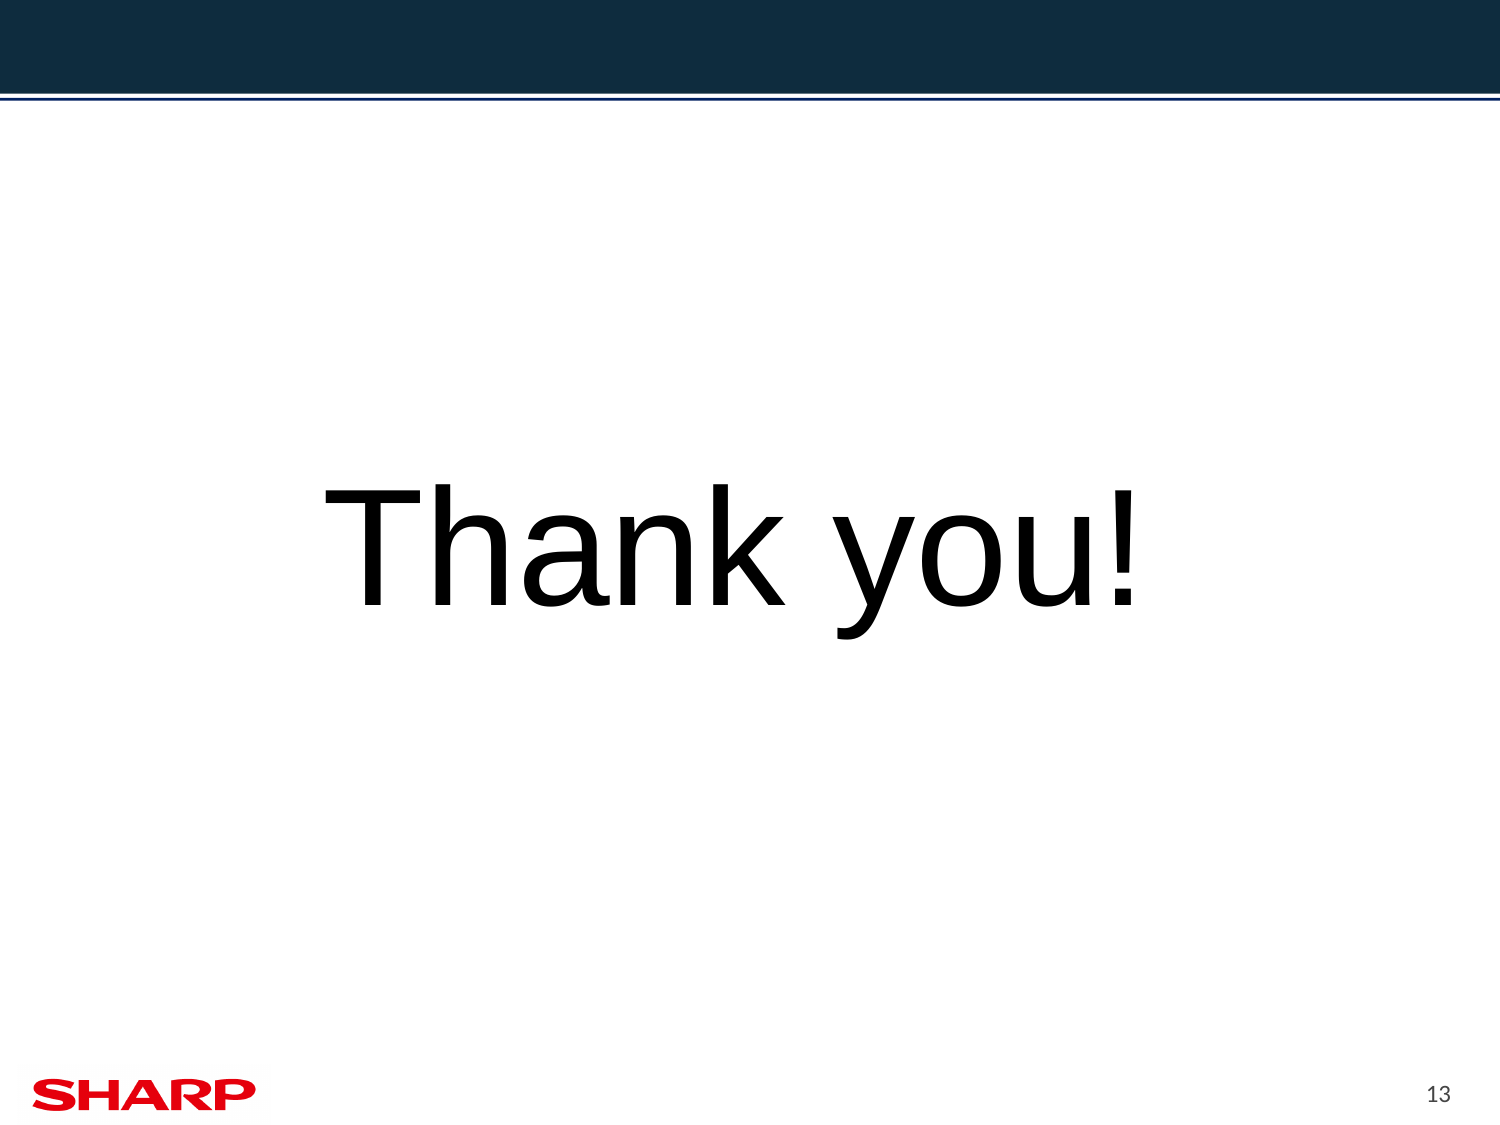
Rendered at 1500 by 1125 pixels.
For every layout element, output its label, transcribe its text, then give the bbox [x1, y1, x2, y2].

picture [17, 1064, 271, 1125]
text_box Thank you! [316, 432, 1154, 645]
slide_number 13 [1345, 1062, 1467, 1108]
